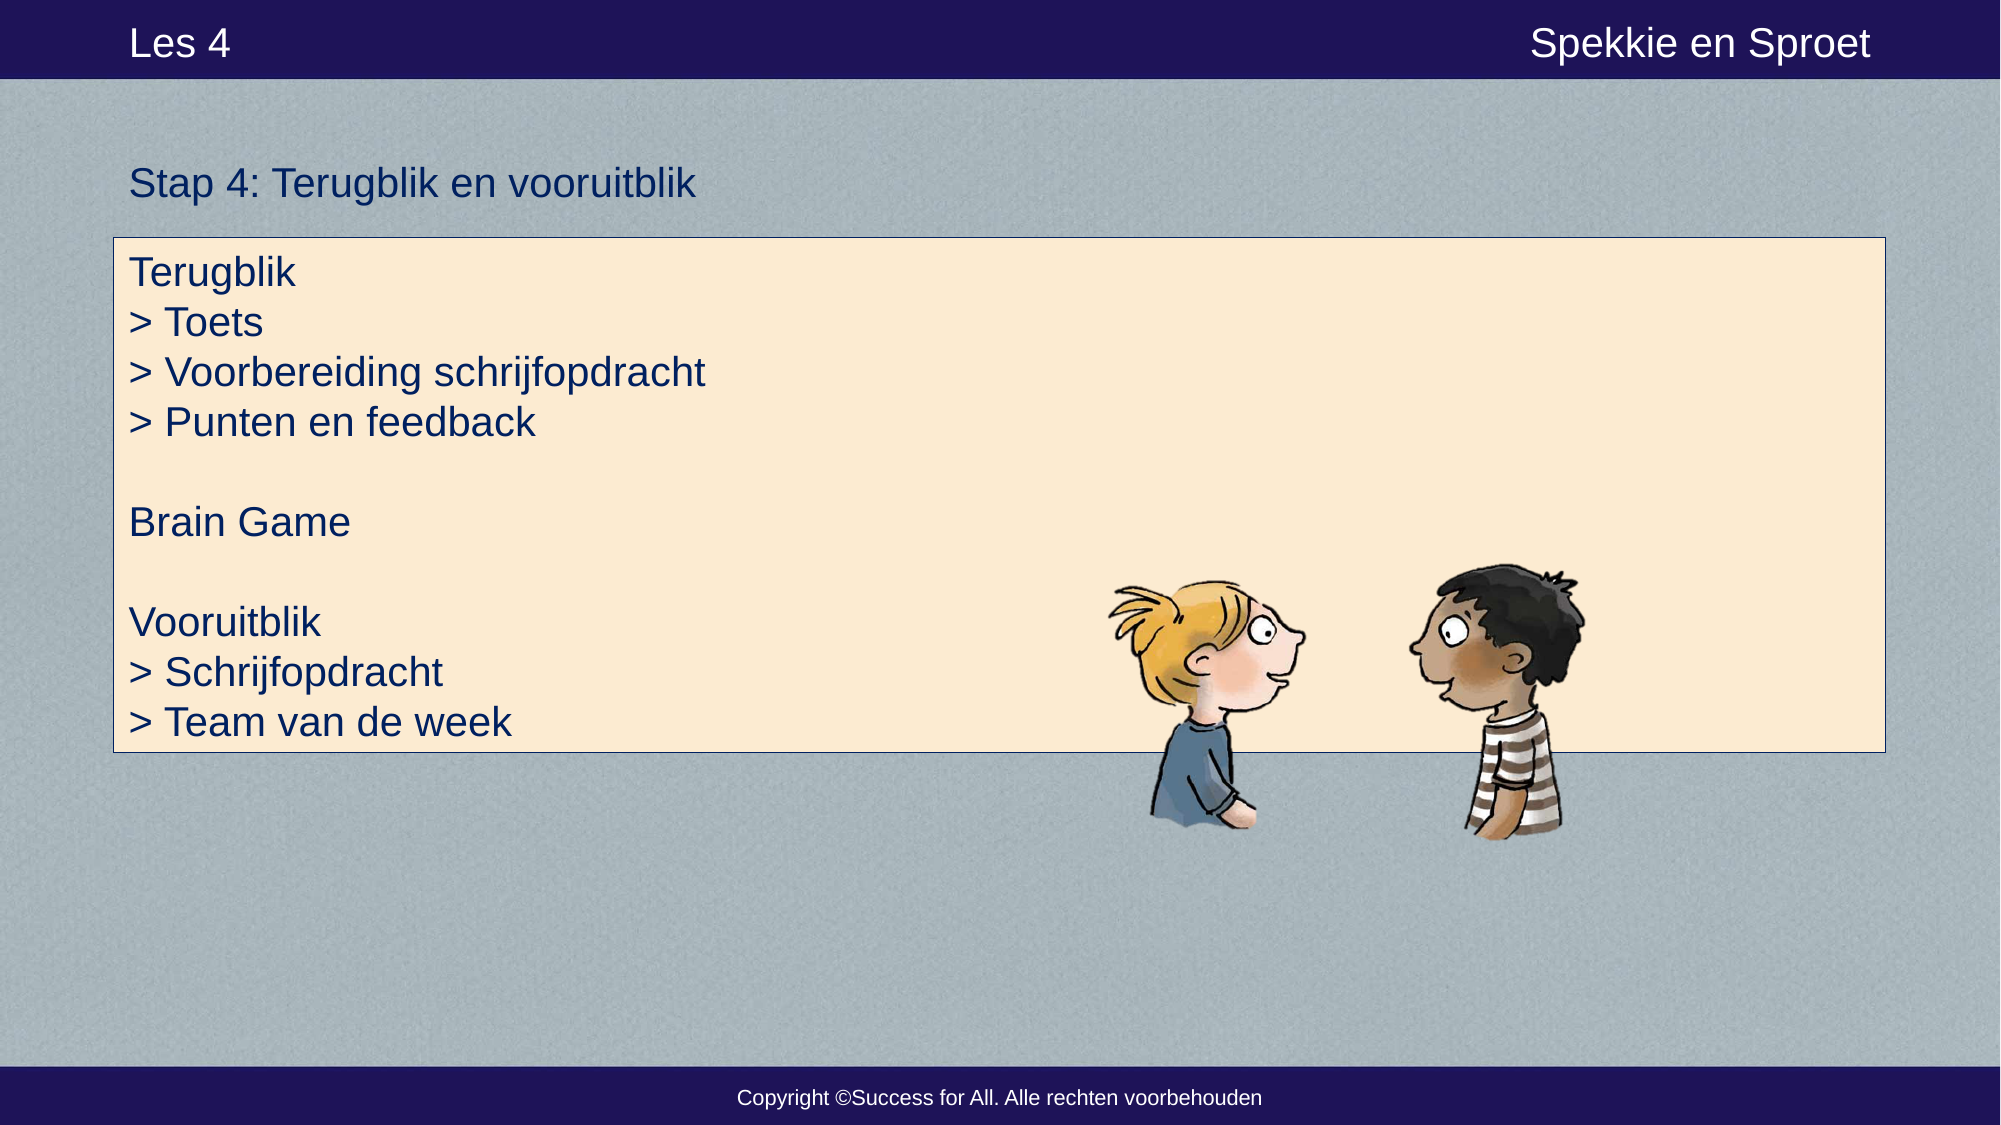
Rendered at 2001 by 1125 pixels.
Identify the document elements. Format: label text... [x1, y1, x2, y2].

text_box Copyright ©Success for All. Alle rechten voorbehouden [0, 1076, 2000, 1125]
text_box Spekkie en Sproet [999, 8, 1886, 73]
text_box Terugblik > Toets > Voorbereiding schrijfopdracht > Punten en feedback Brain Game Vooruitblik > Schrijfopdracht > Team van de week [113, 237, 1886, 753]
picture [0, 0, 2001, 1125]
text_box Stap 4: Terugblik en vooruitblik [113, 148, 1635, 214]
text_box Les 4 [114, 8, 354, 73]
